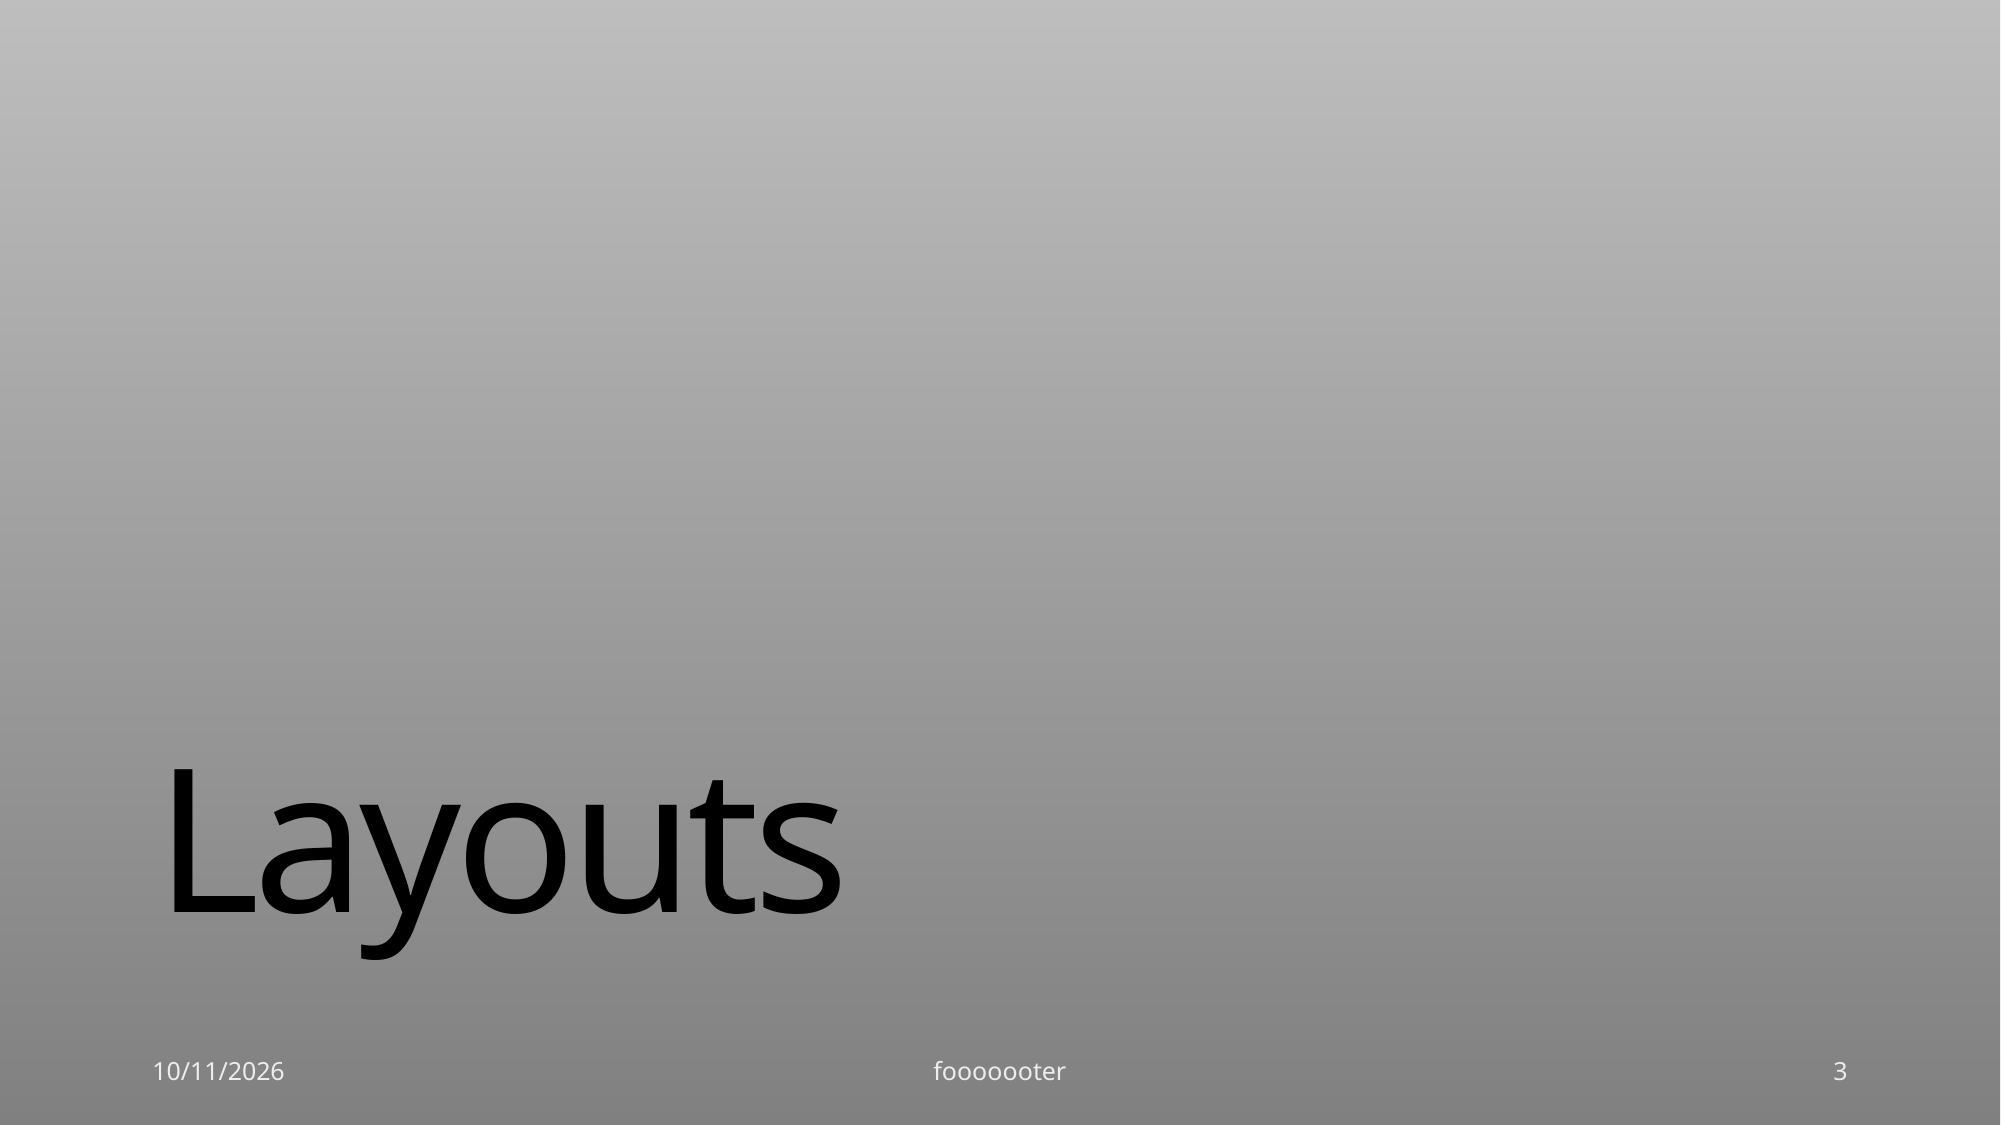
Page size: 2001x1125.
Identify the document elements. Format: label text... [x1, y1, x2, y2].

title Layouts [140, 732, 1641, 1002]
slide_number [137, 1042, 588, 1103]
slide_number ‹#› [1412, 1042, 1863, 1103]
footer fooooooter [662, 1042, 1338, 1103]
picture [0, 0, 2001, 1125]
